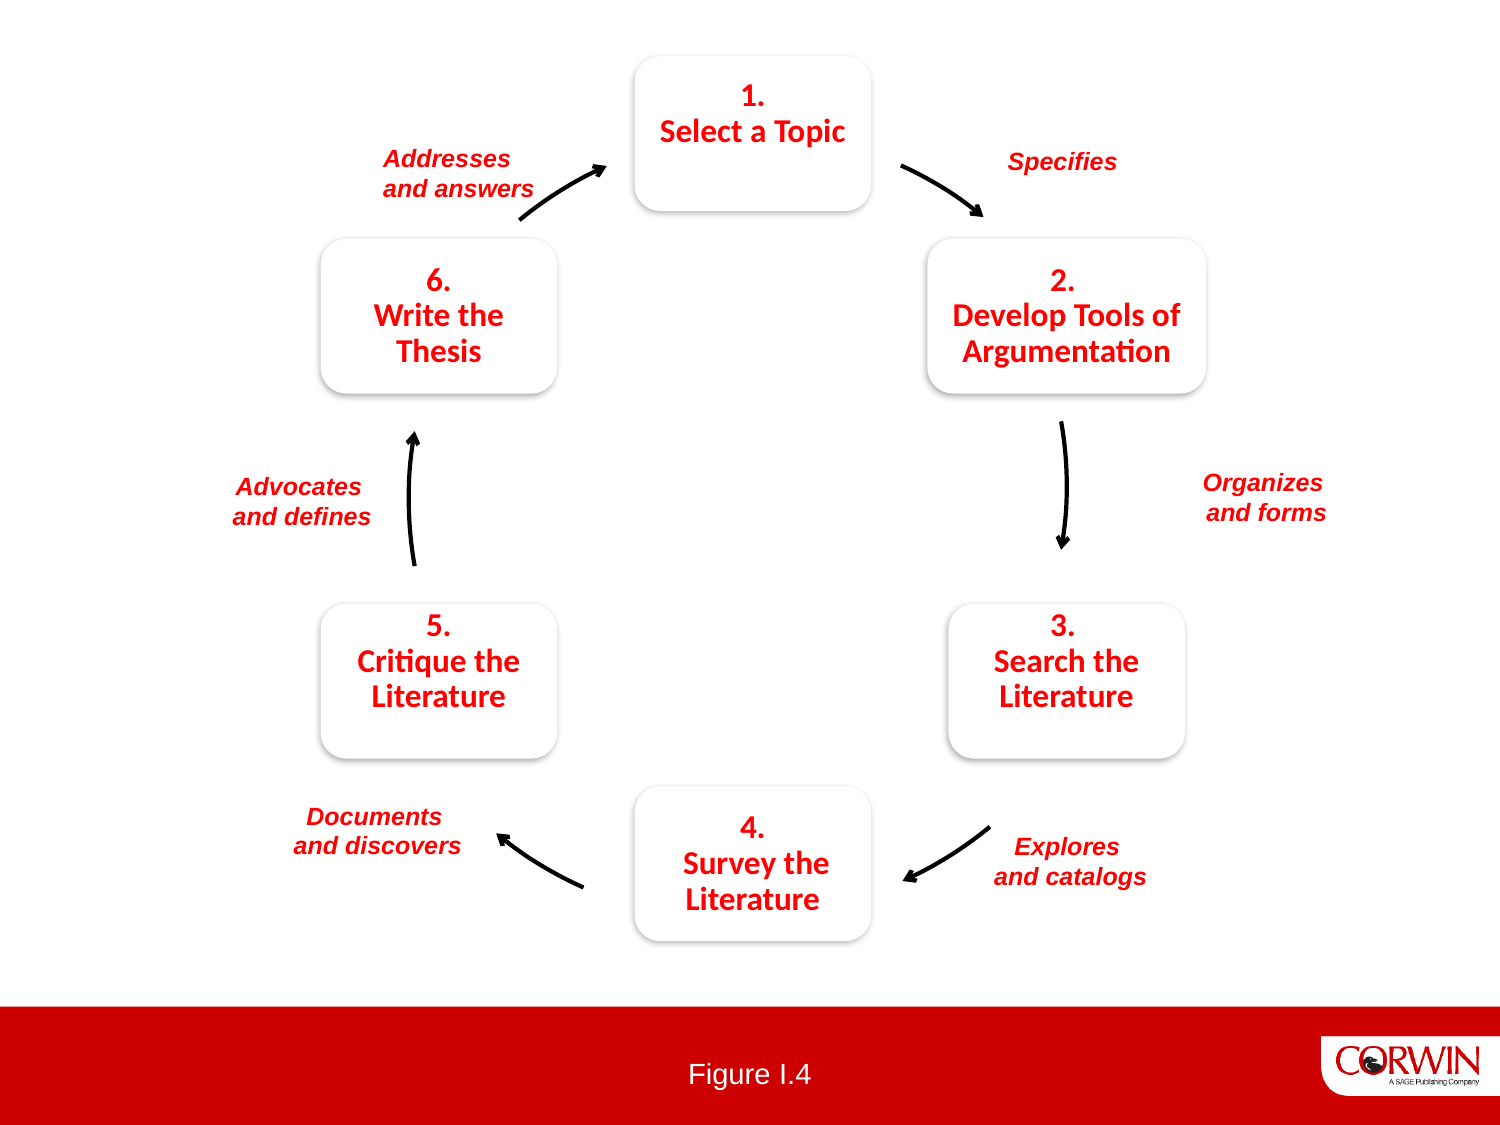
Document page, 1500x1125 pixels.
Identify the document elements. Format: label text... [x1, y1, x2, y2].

picture [0, 0, 1500, 1125]
footer Figure I.4 [512, 1042, 988, 1103]
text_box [207, 55, 1363, 942]
